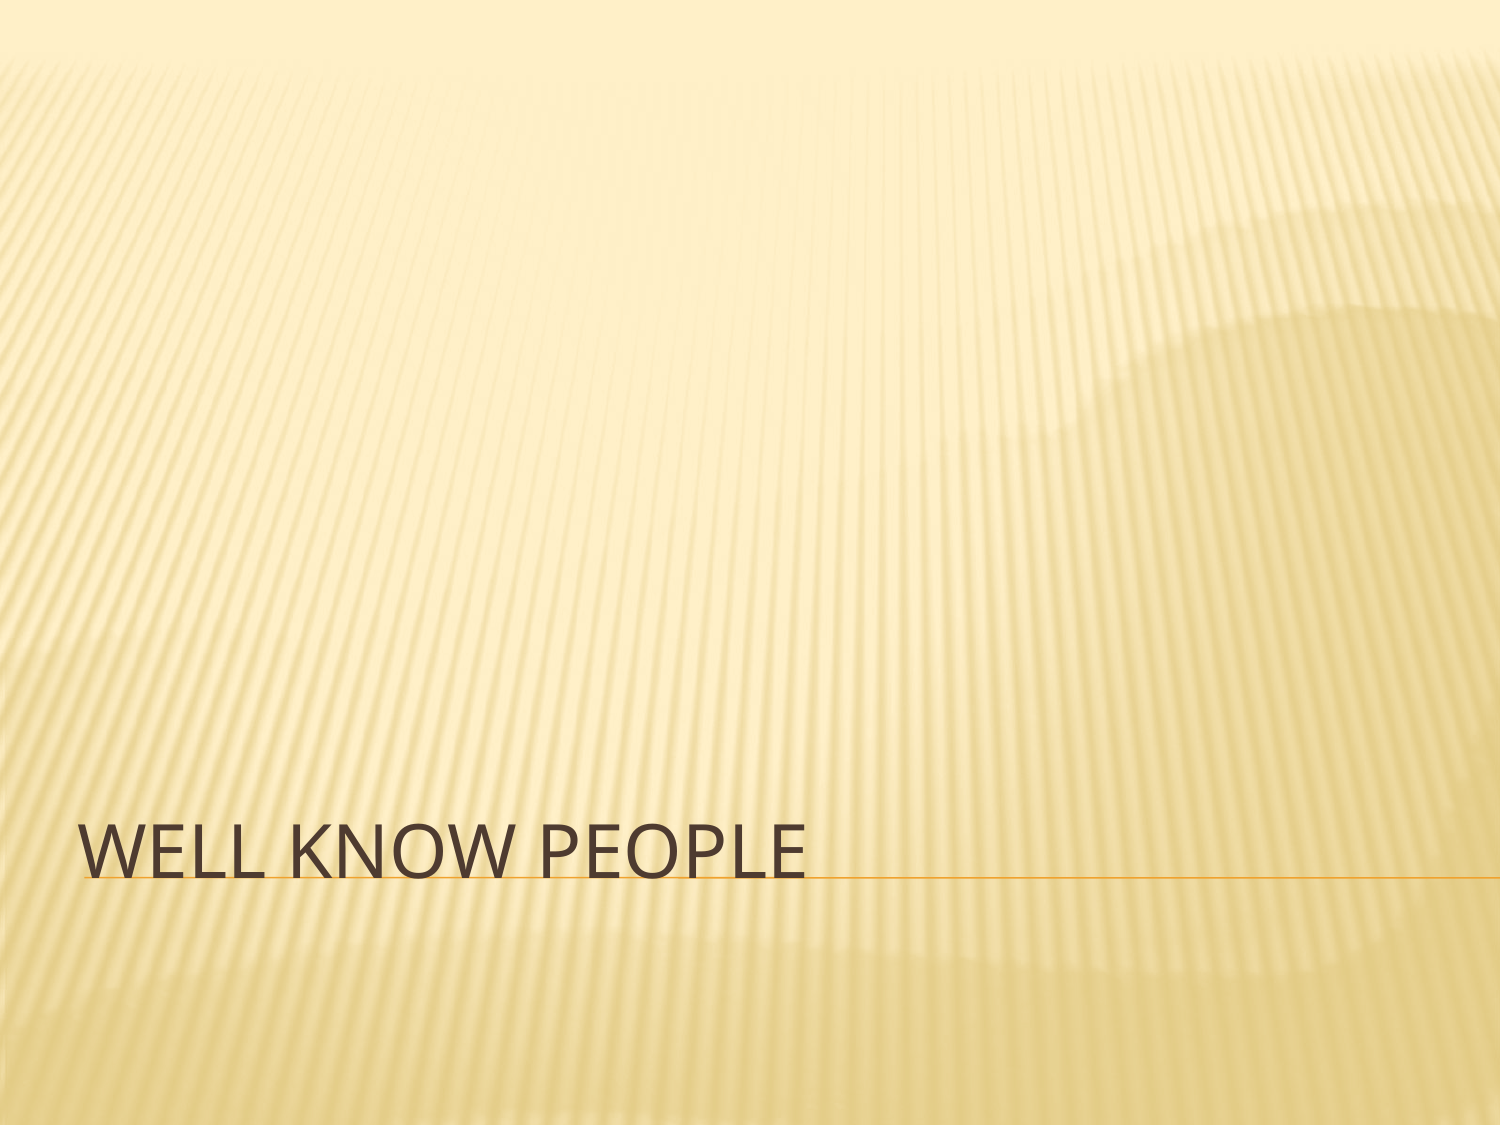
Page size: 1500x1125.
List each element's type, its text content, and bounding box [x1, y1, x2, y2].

title Well know people [62, 796, 1450, 997]
